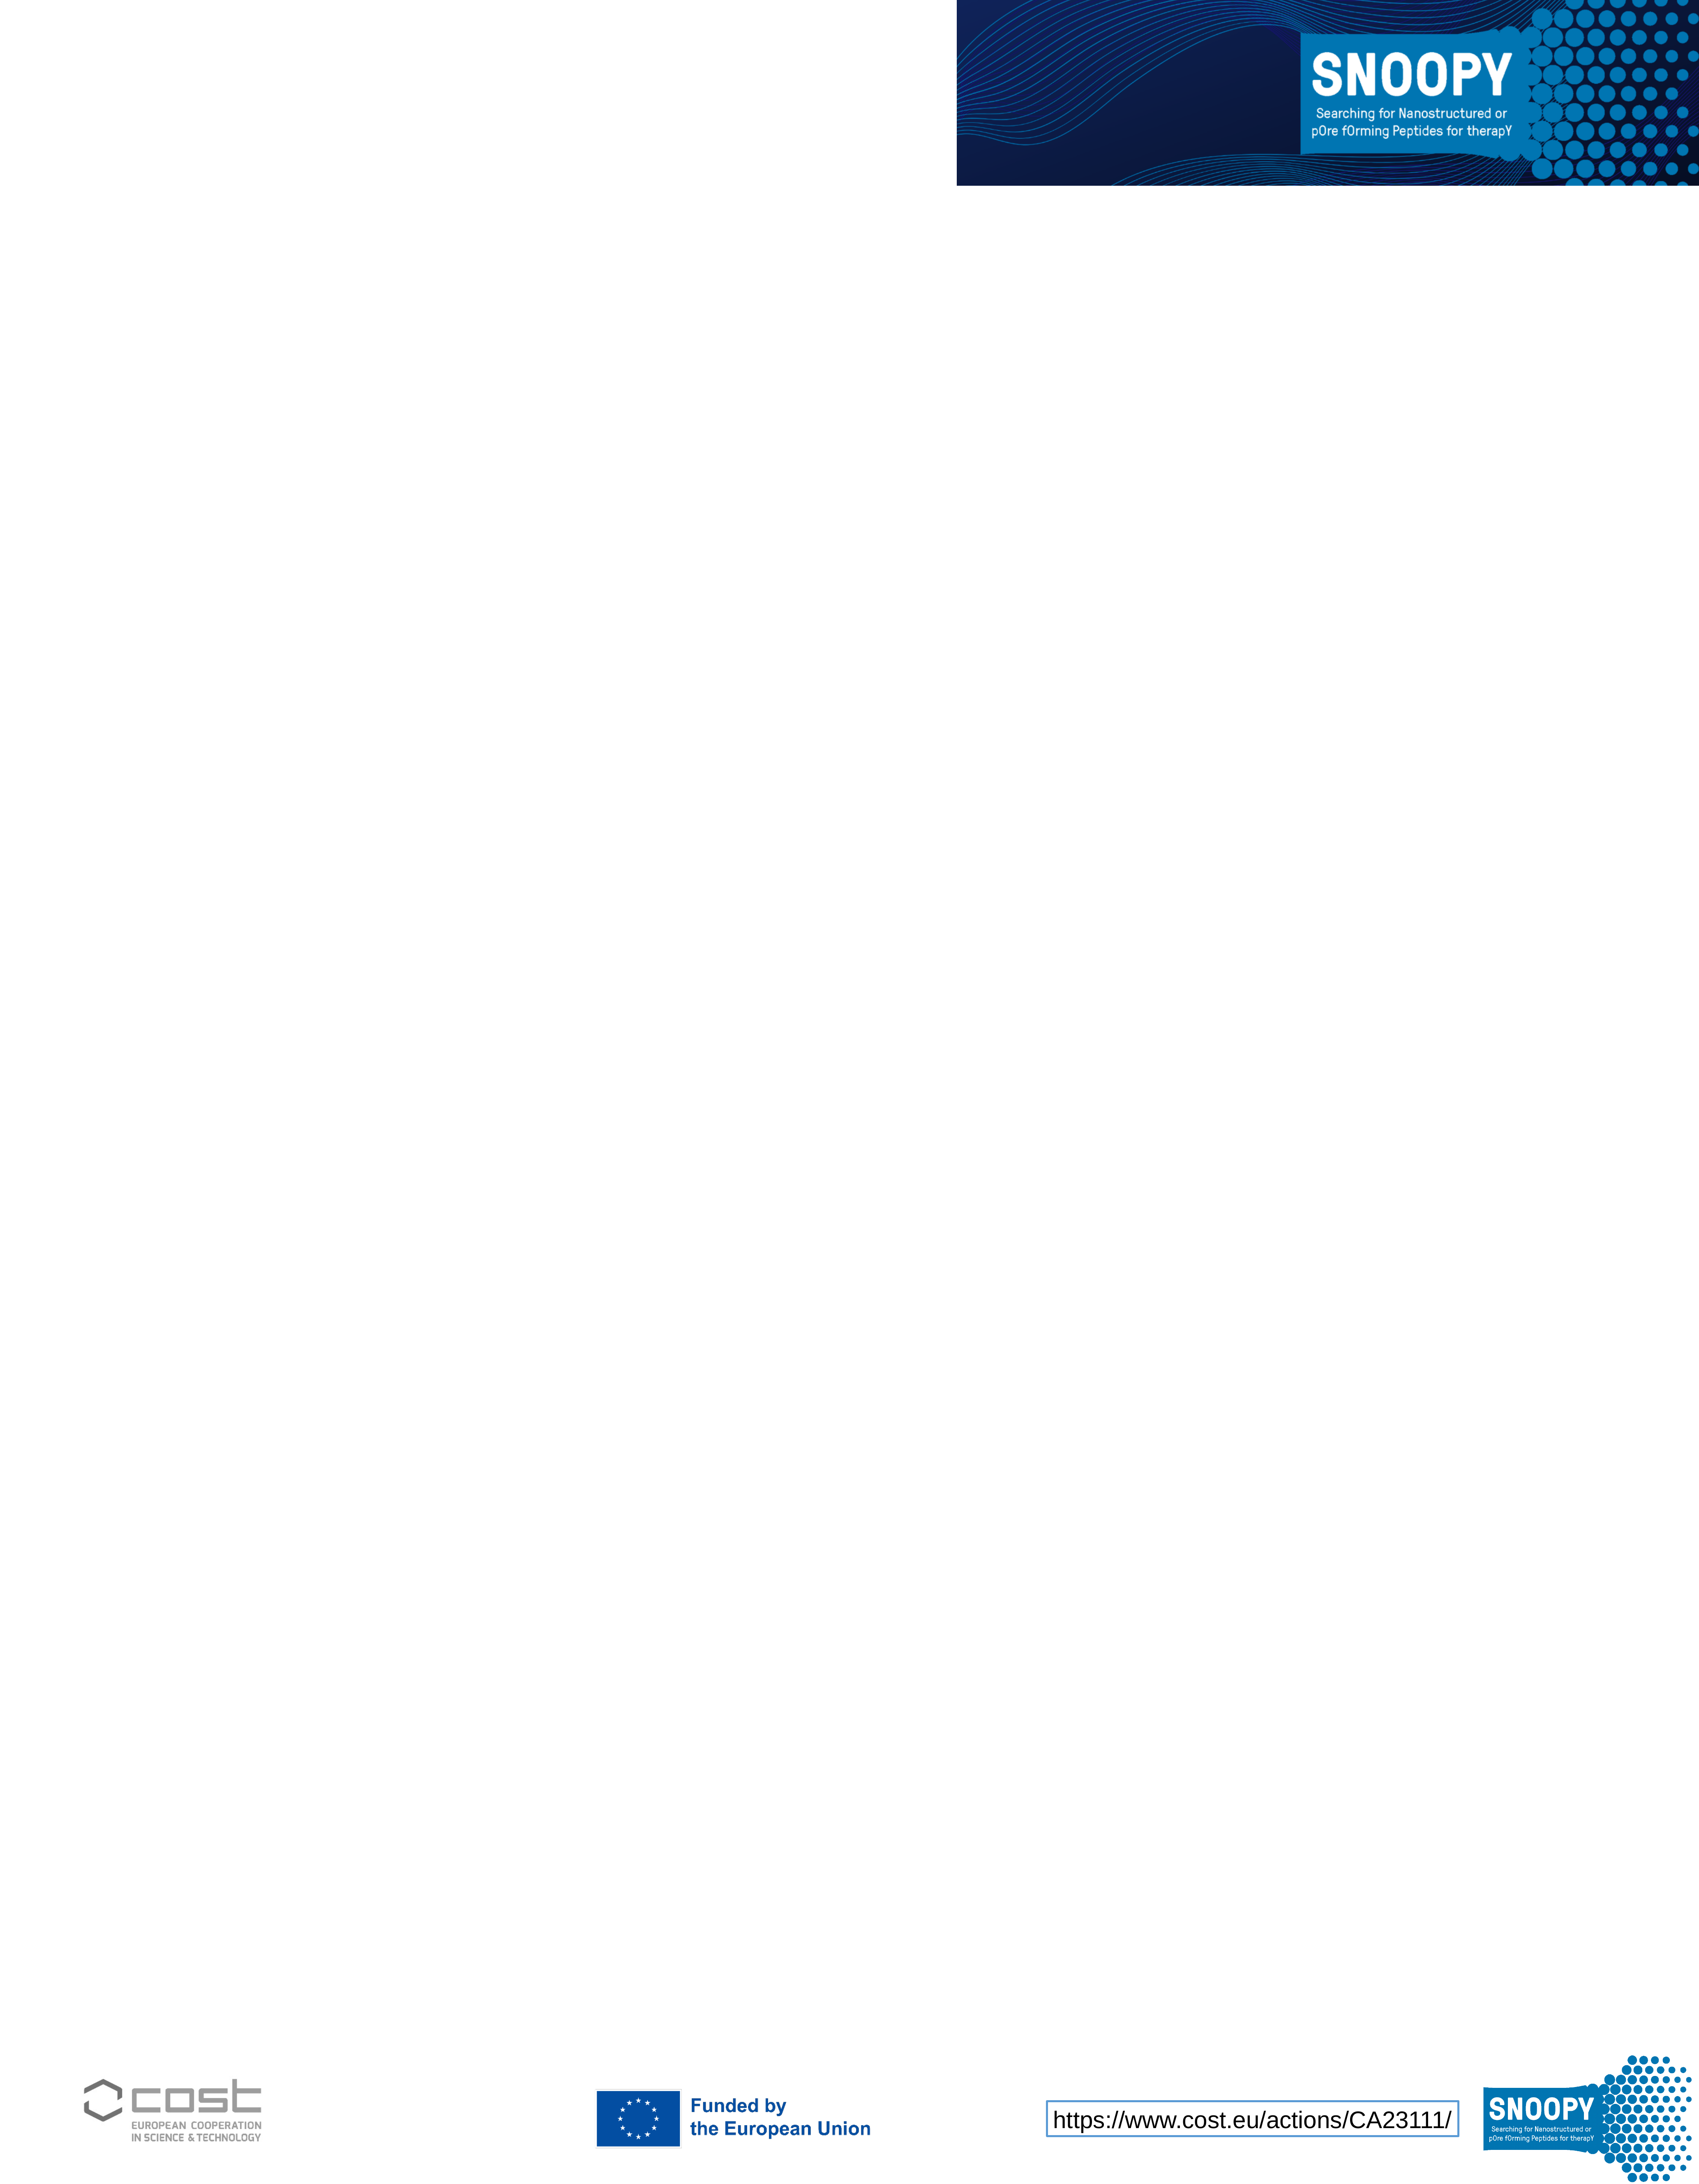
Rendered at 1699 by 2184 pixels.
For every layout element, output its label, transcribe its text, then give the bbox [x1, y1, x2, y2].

picture [587, 2087, 886, 2150]
text_box https://www.cost.eu/actions/CA23111/ [1047, 2101, 1459, 2136]
picture [957, 0, 1699, 186]
picture [1481, 2055, 1692, 2182]
picture [55, 2055, 290, 2165]
